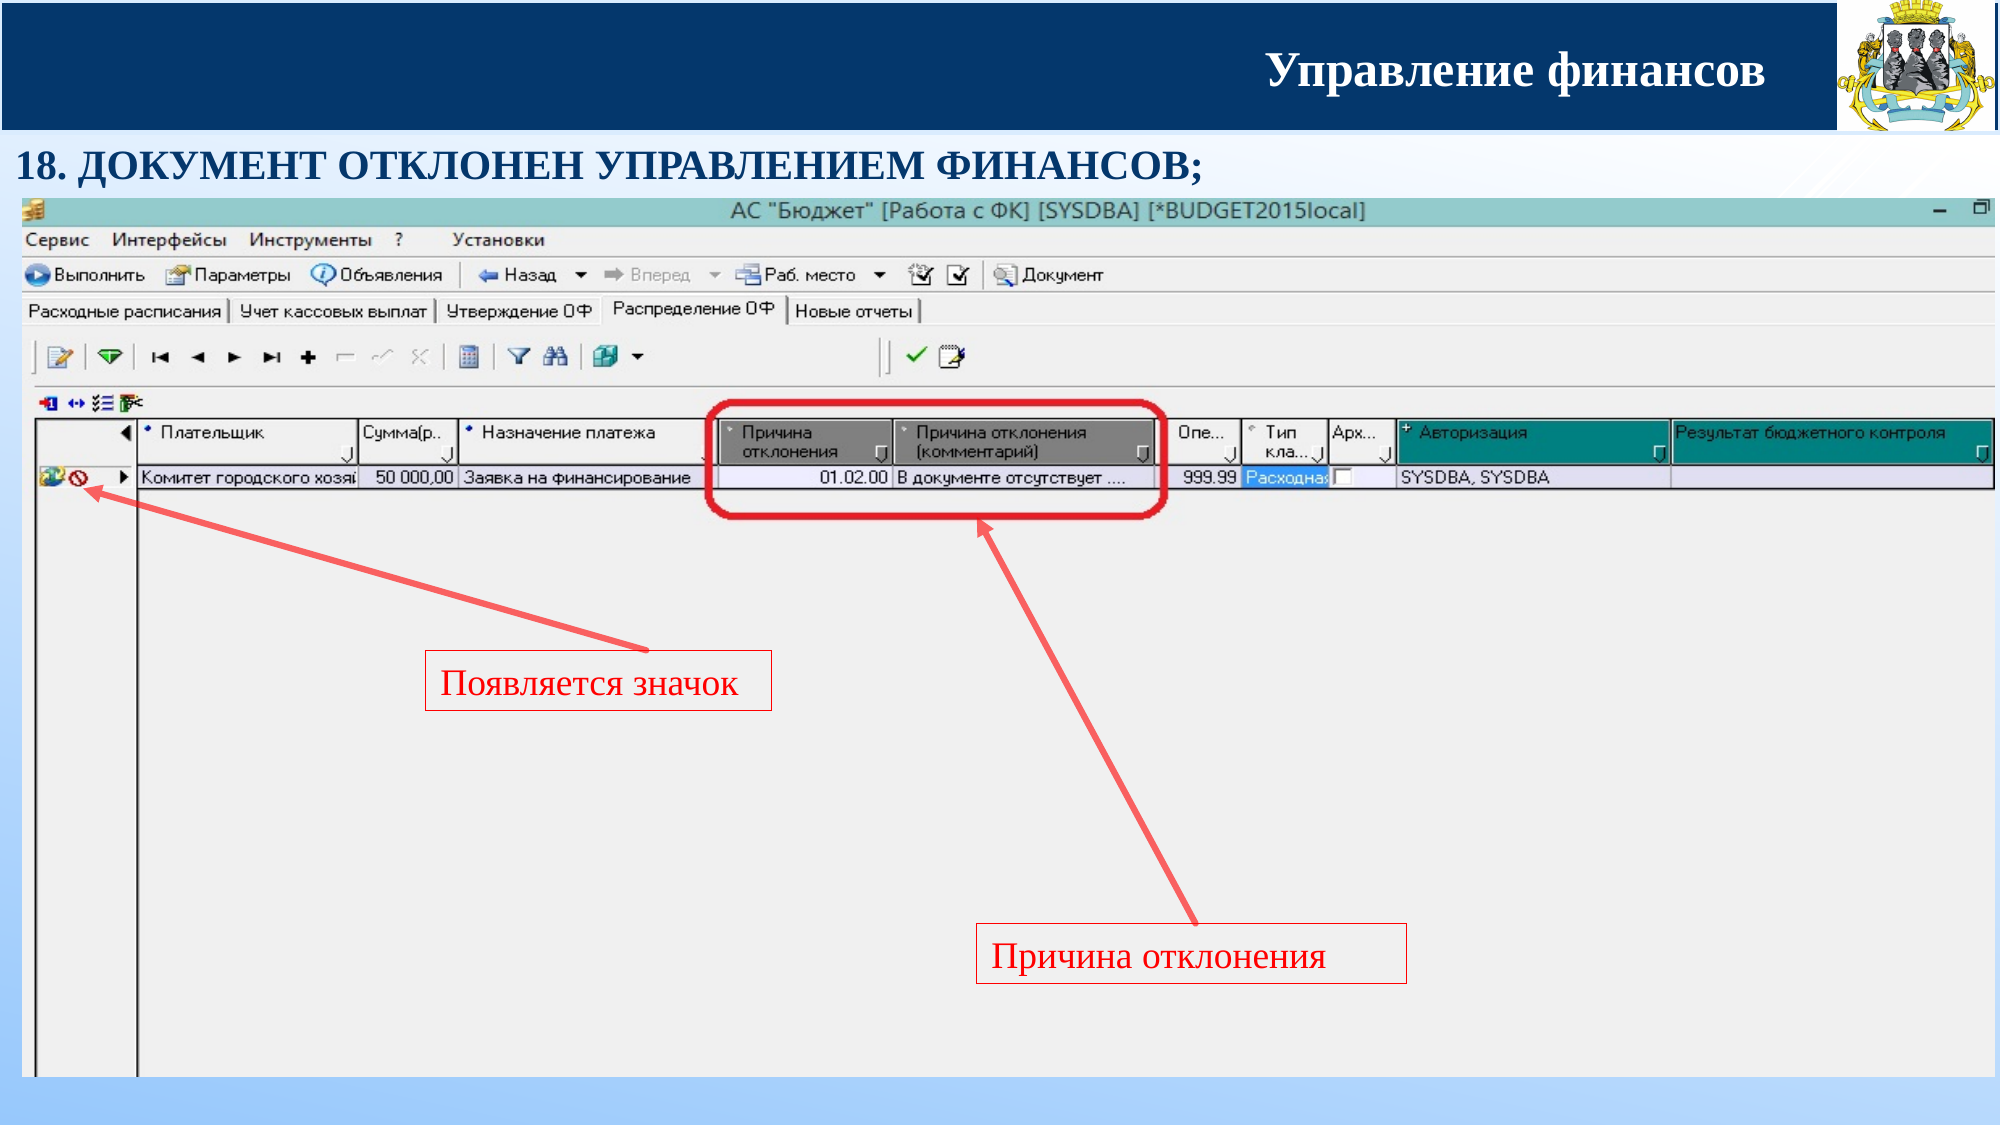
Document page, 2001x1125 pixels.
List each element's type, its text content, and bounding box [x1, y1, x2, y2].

text_box Управление финансов [0, 0, 2000, 134]
picture [21, 198, 1995, 1077]
title 18. Документ отклонен управлением финансов; [0, 134, 1954, 199]
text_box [82, 488, 773, 712]
picture [1837, 0, 1995, 131]
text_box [976, 516, 1407, 985]
